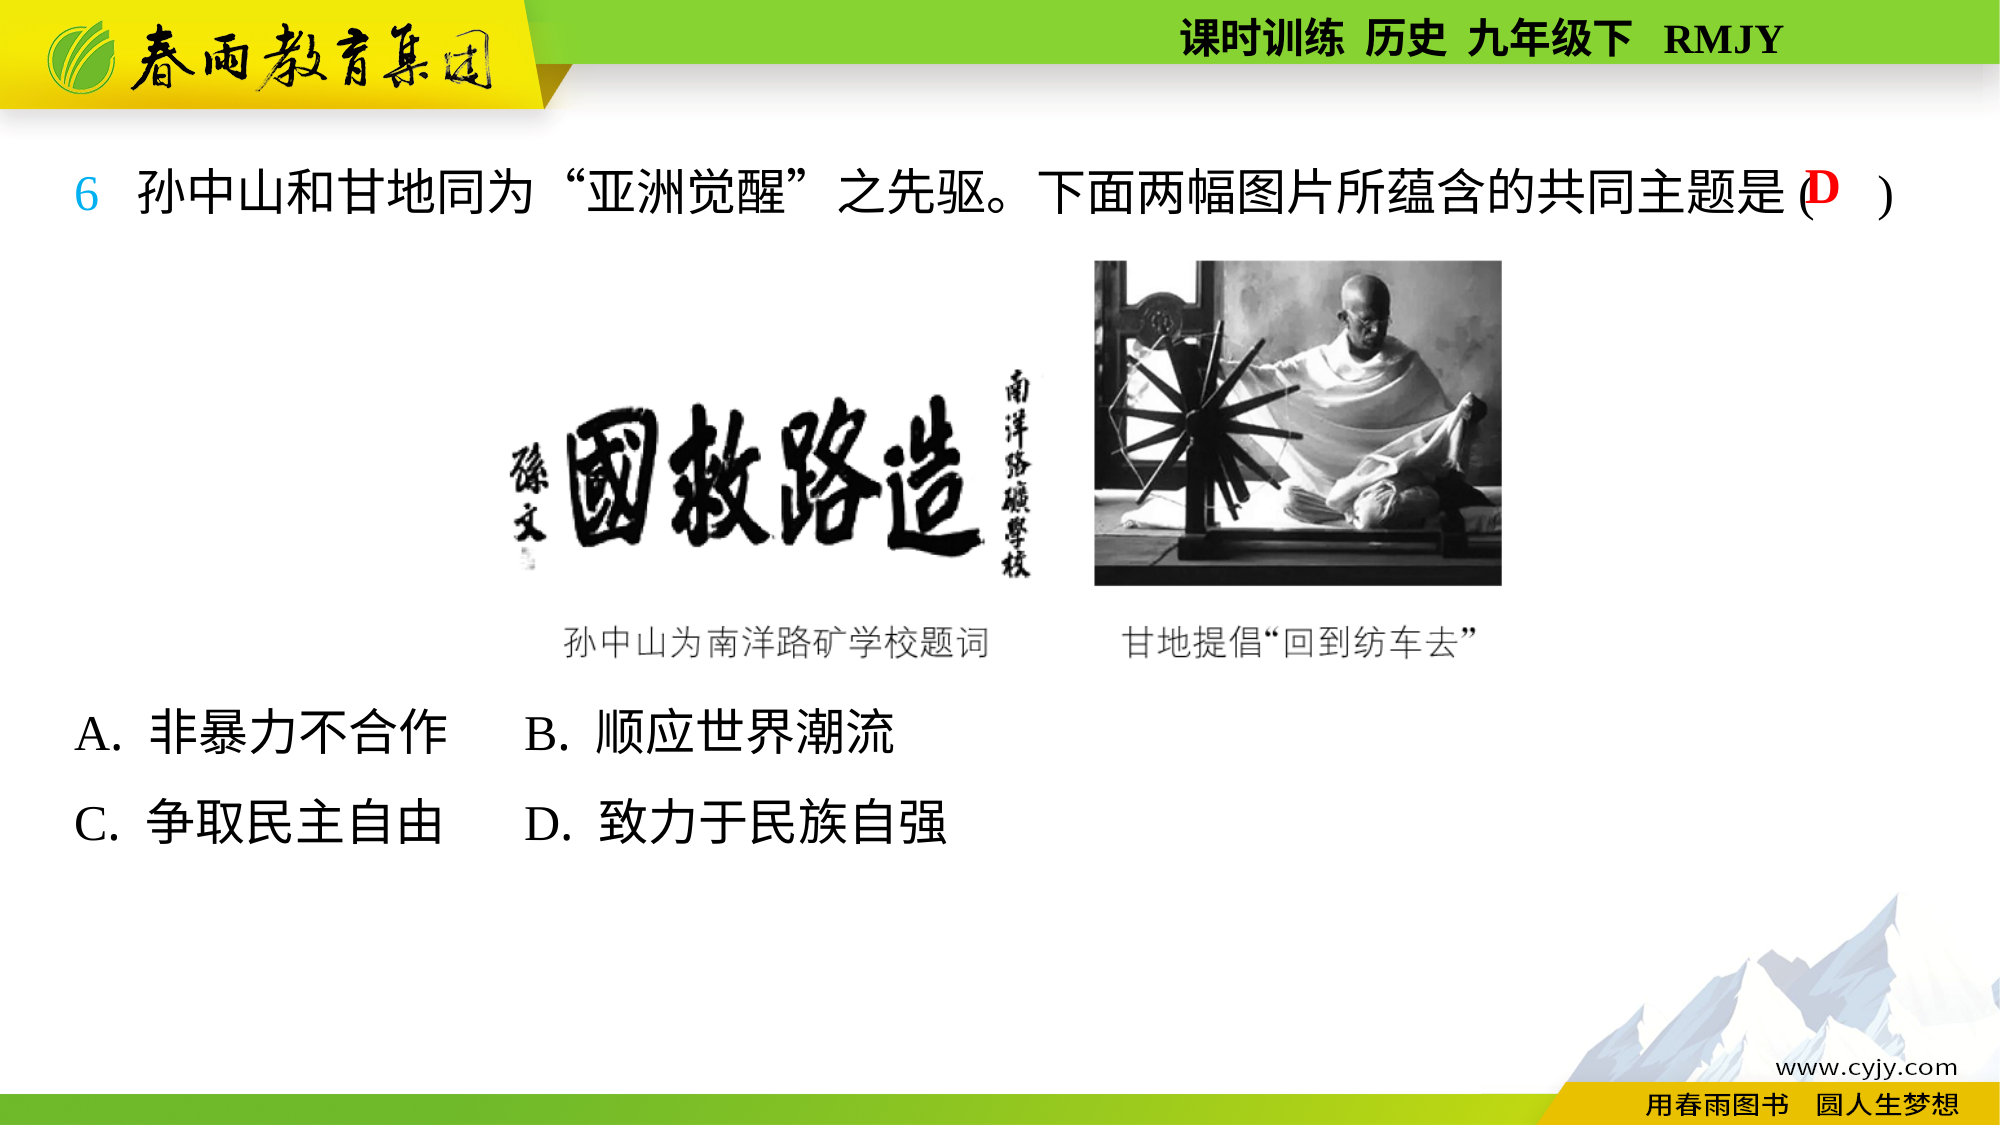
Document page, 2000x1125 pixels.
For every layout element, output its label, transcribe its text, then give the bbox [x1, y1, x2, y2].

list 6 孙中山和甘地同为“亚洲觉醒”之先驱。下面两幅图片所蕴含的共同主题是( ) A. 非暴力不合作 B. 顺应世界潮流 C. 争取民主自由 D. 致力于民族自强 [59, 122, 1944, 865]
picture [0, 0, 2000, 1125]
text_box D [1789, 145, 1851, 221]
